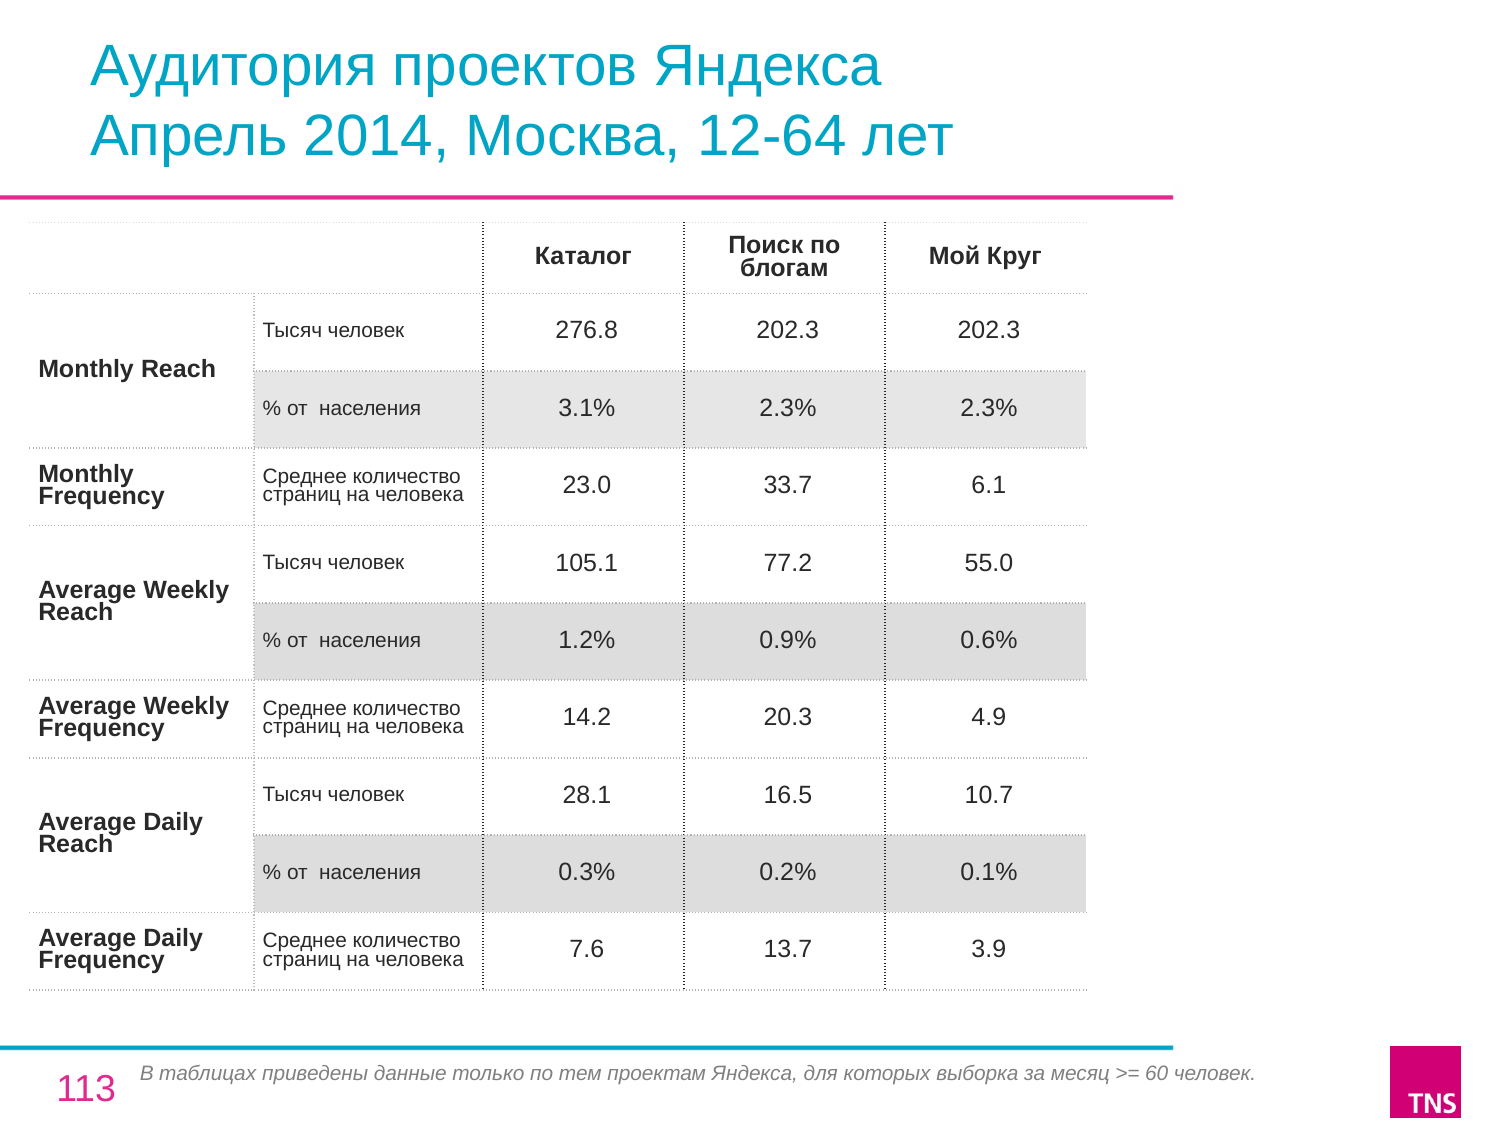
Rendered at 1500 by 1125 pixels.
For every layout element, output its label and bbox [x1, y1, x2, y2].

table_cell [29, 294, 1086, 990]
table_header [29, 223, 1086, 294]
text_box [124, 1052, 1463, 1092]
picture [0, 0, 1500, 1125]
title [74, 8, 1476, 187]
slide_number [40, 1055, 392, 1125]
